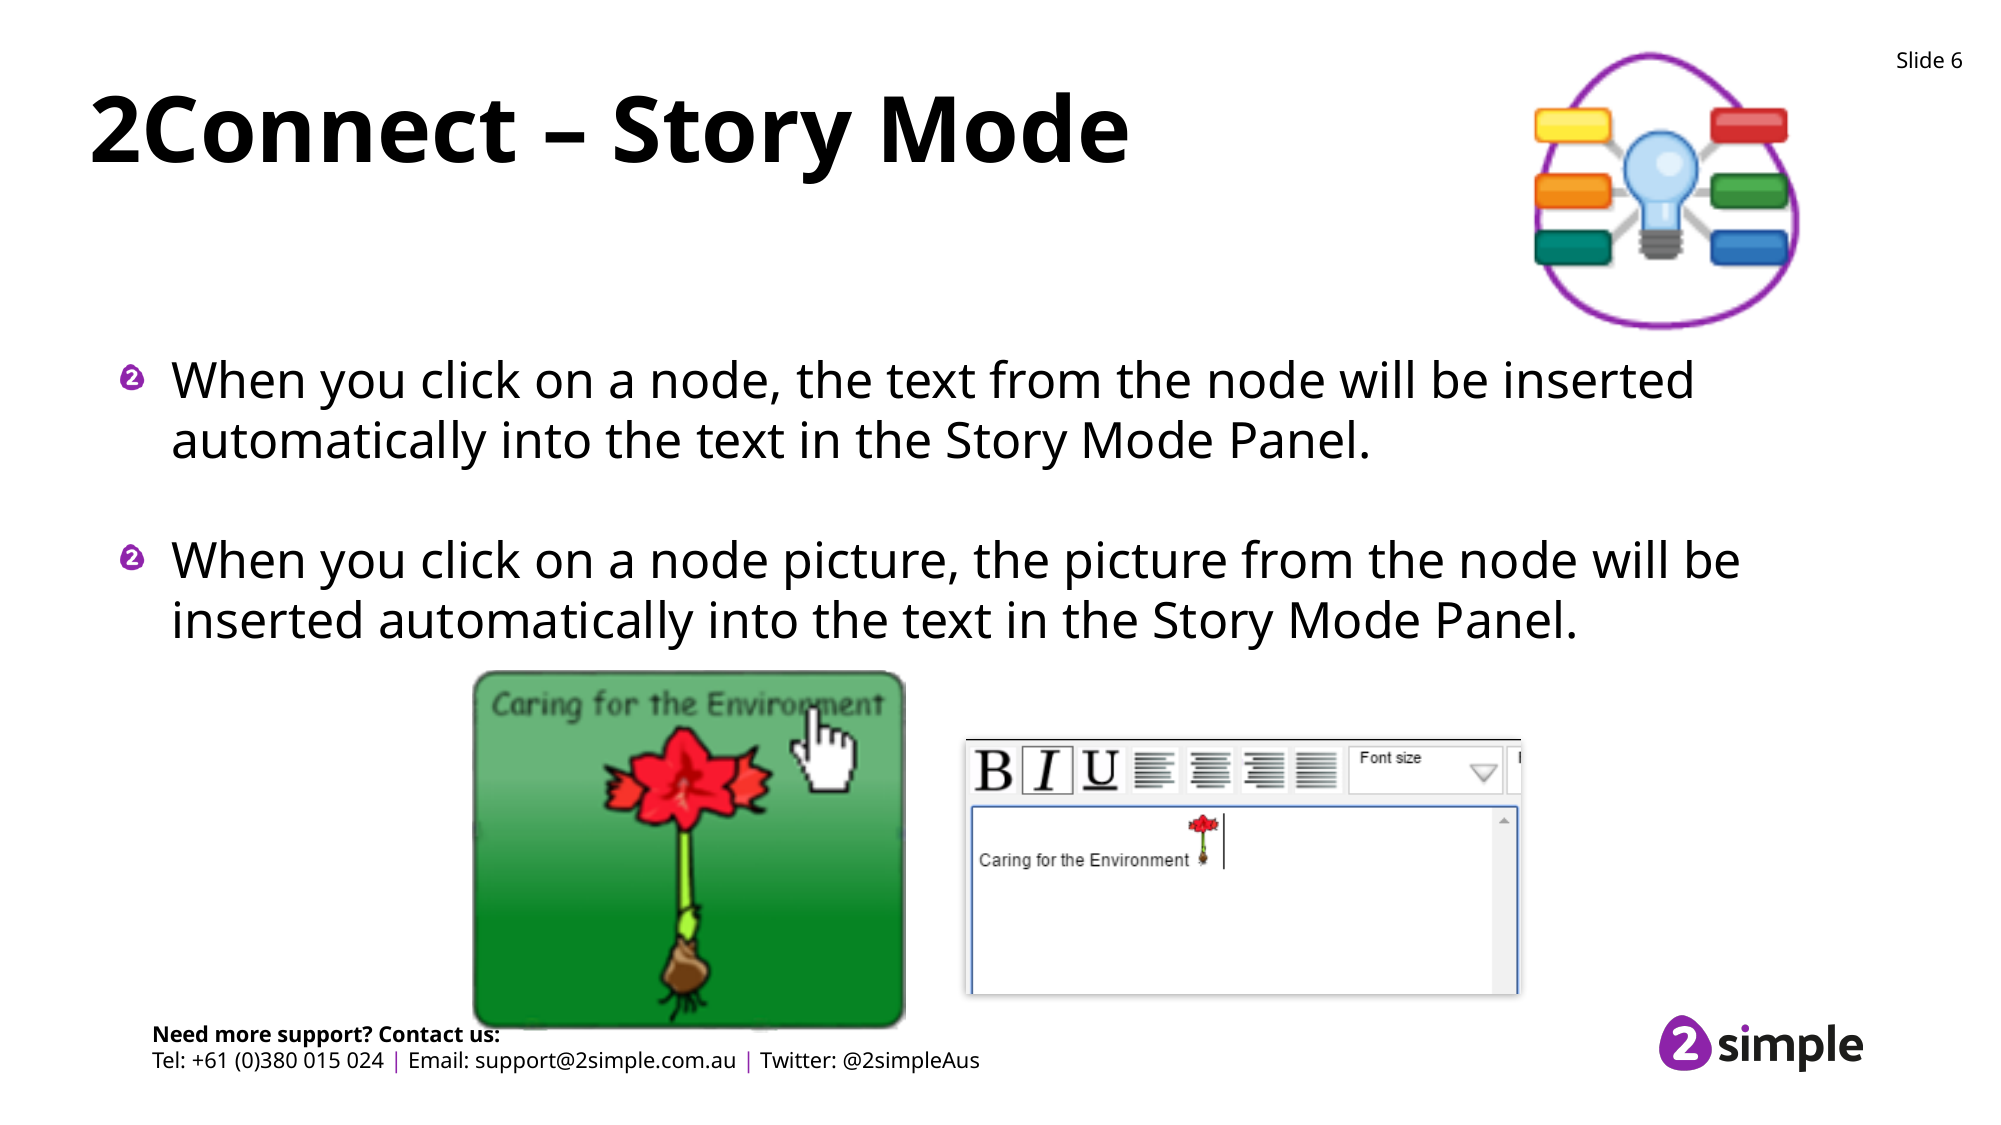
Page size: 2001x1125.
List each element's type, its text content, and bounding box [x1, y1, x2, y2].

picture [1659, 1015, 1863, 1073]
picture [115, 360, 147, 396]
text_box Slide 6 [1881, 39, 1995, 81]
text_box When you click on a node, the text from the node will be inserted automatically into the text in the Story Mode Panel. When you click on a node picture, the picture from the node will be inserted automatically into the text in the Story Mode Panel. [100, 340, 1863, 706]
text_box 2Connect – Story Mode [74, 63, 1216, 189]
picture [1520, 43, 1819, 342]
text_box Need more support? Contact us: Tel: +61 (0)380 015 024 | Email: support@2simple.com.au | Twitter: @2simpleAus [137, 1013, 1863, 1081]
picture [115, 540, 147, 576]
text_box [472, 670, 1521, 1033]
